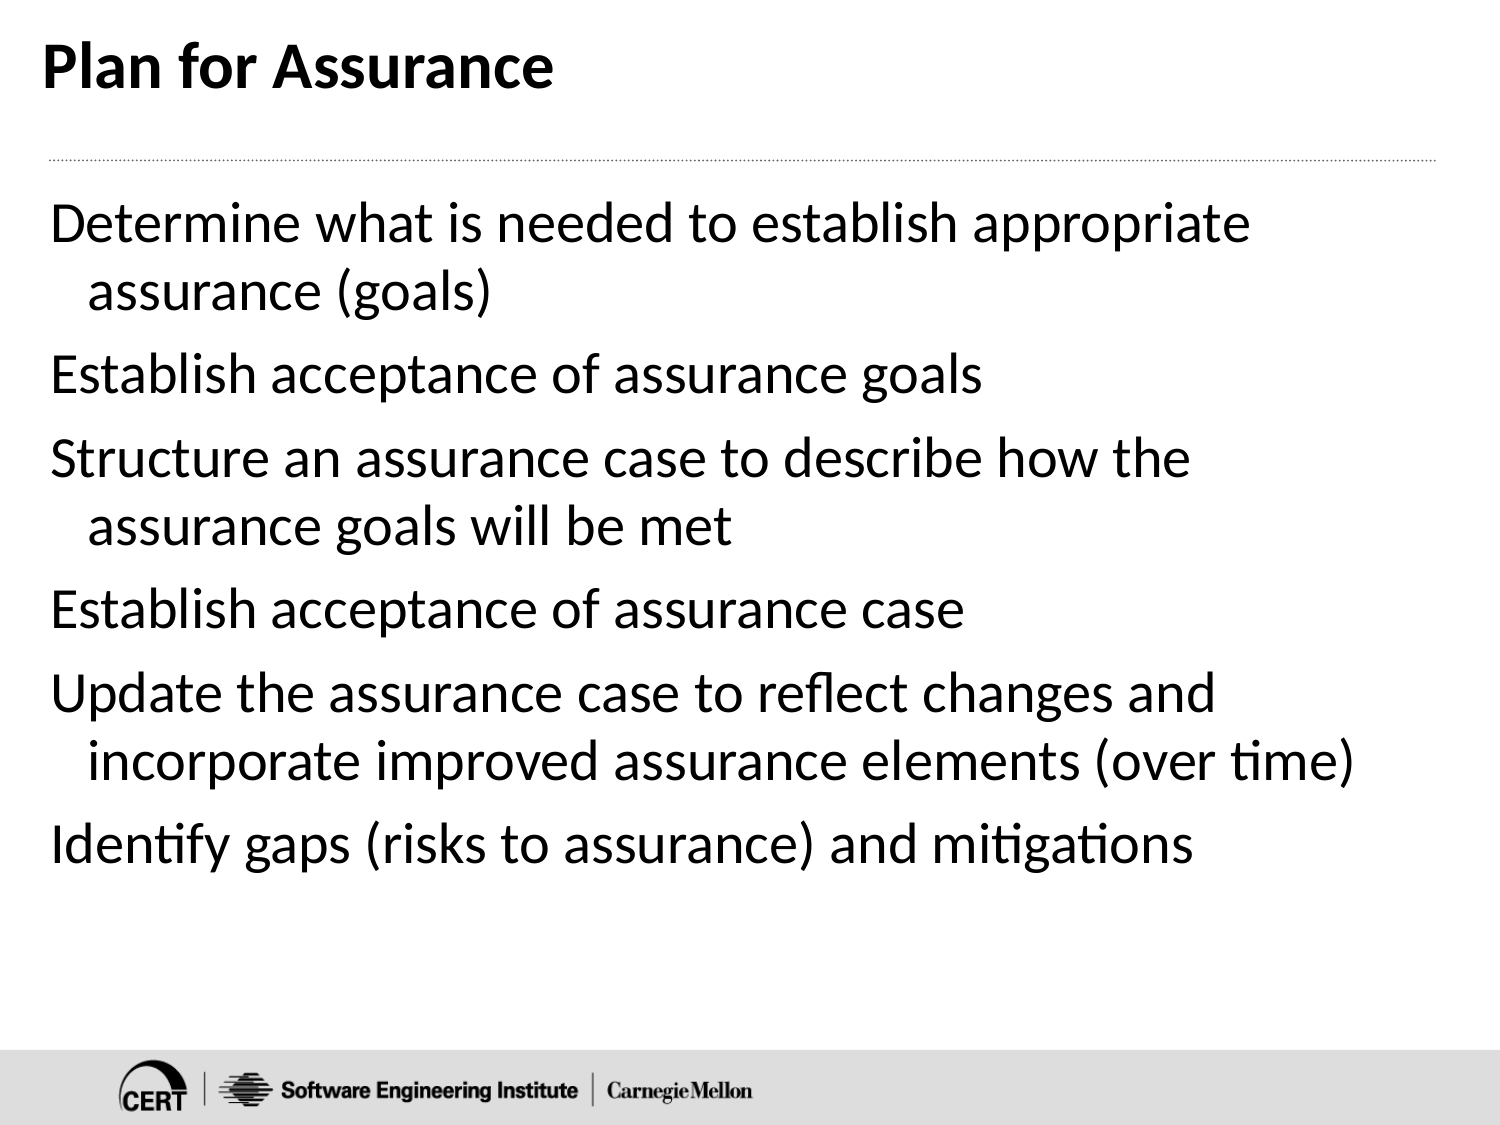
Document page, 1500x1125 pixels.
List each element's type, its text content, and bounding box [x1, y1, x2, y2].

title Plan for Assurance [42, 37, 1434, 155]
picture [102, 1056, 765, 1117]
list Determine what is needed to establish appropriate assurance (goals) Establish acceptance of assurance goals Structure an assurance case to describe how the assurance goals will be met Establish acceptance of assurance case Update the assurance case to reflect changes and incorporate improved assurance elements (over time) Identify gaps (risks to assurance) and mitigations [49, 187, 1438, 1001]
